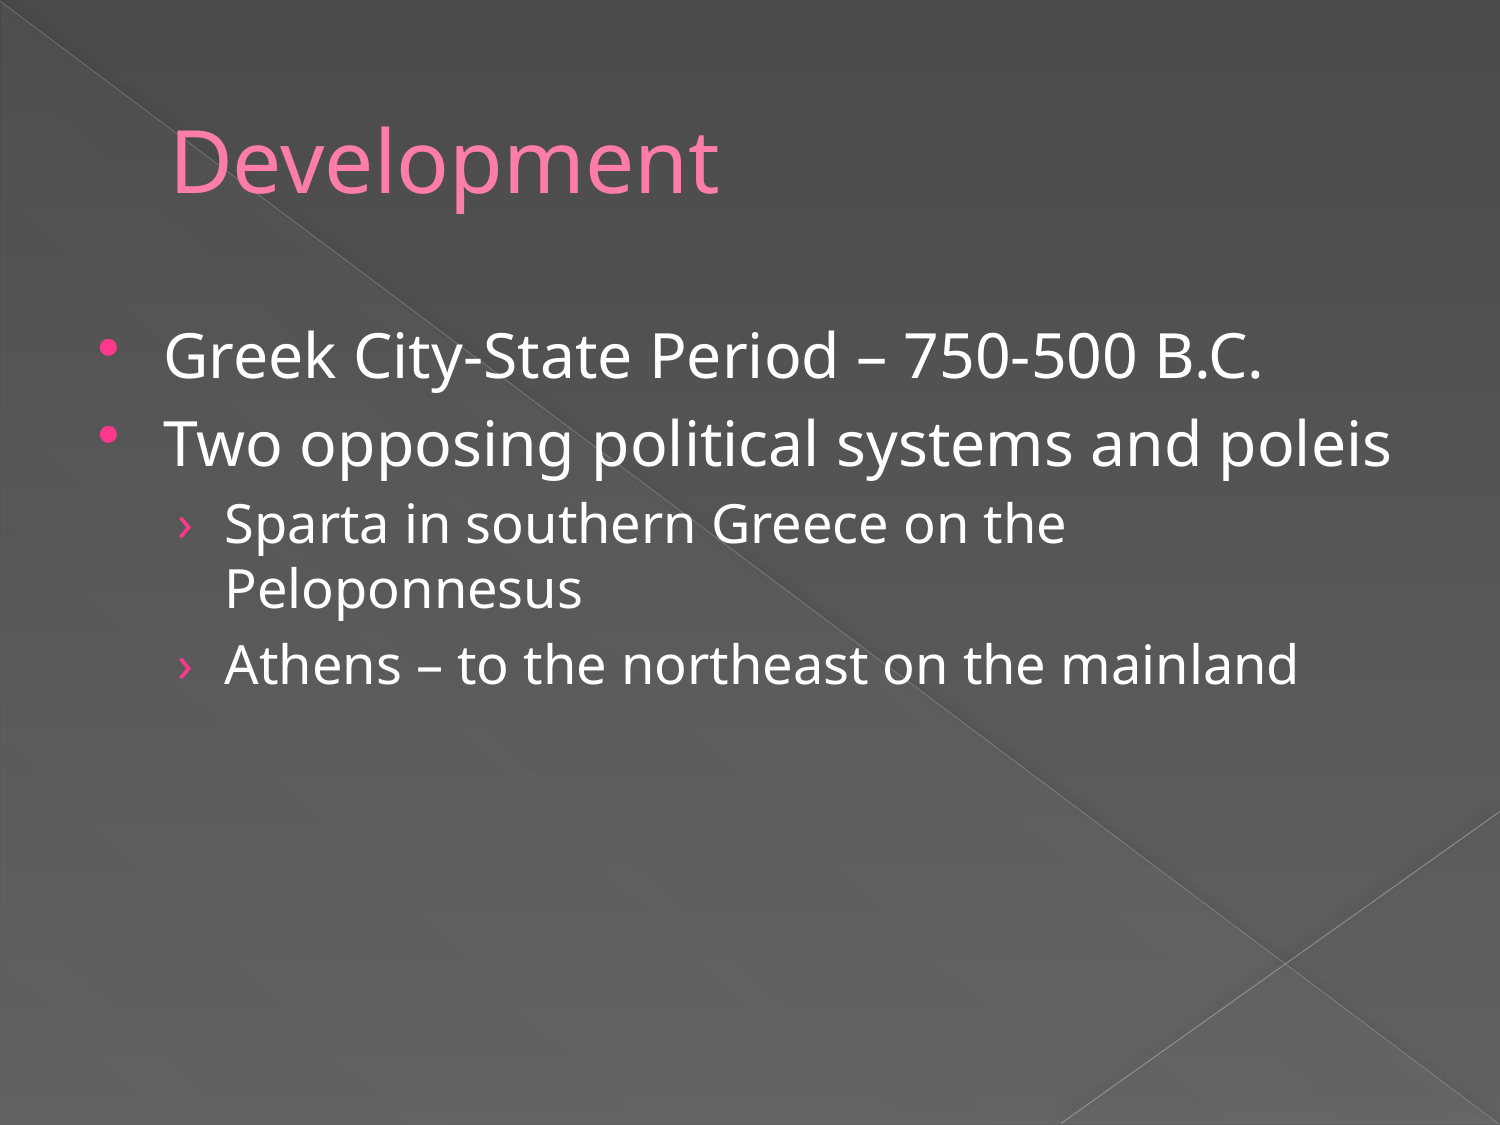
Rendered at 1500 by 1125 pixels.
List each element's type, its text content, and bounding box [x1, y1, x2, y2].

title Development [75, 43, 1425, 274]
list Greek City-State Period – 750-500 B.C. Two opposing political systems and poleis Sparta in southern Greece on the Peloponnesus Athens – to the northeast on the mainland [75, 308, 1425, 1059]
